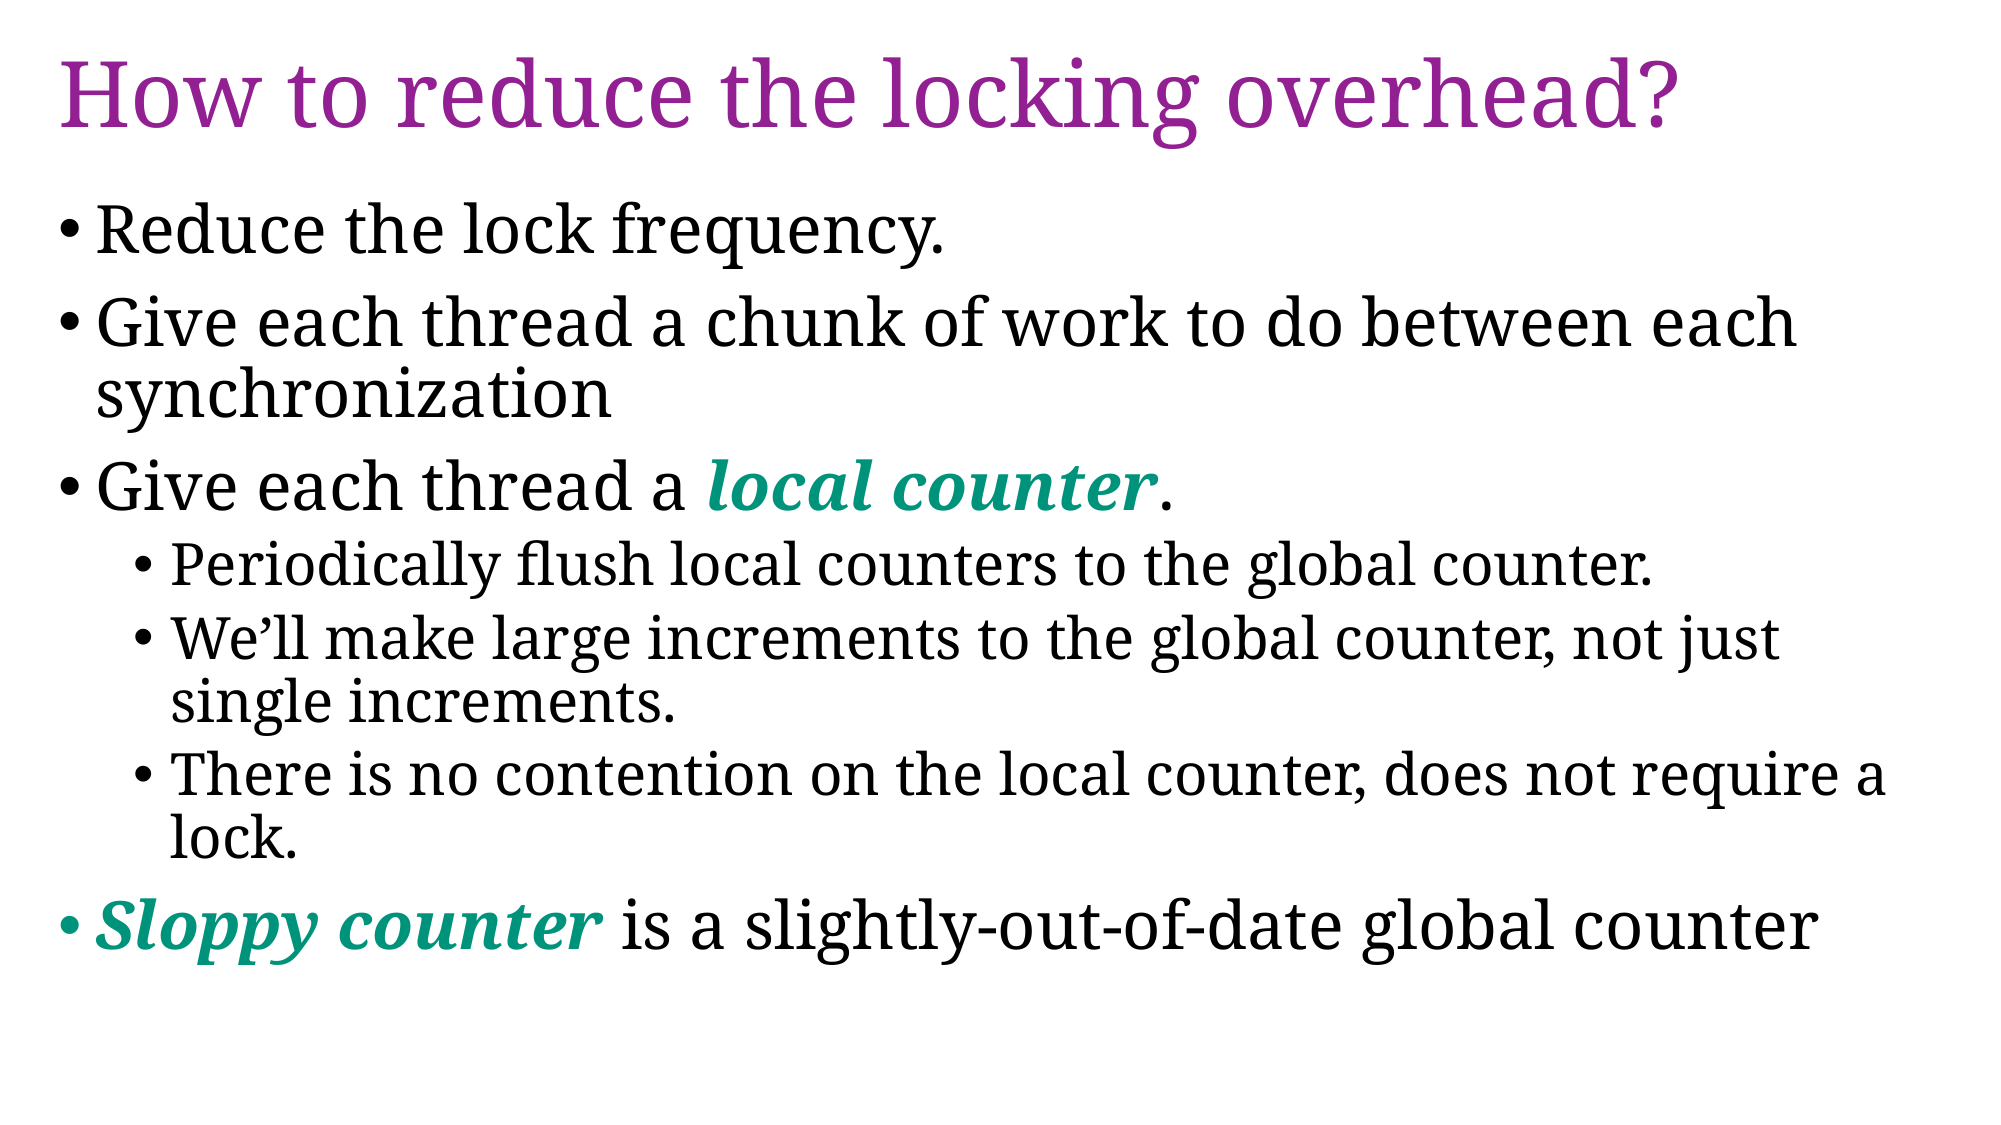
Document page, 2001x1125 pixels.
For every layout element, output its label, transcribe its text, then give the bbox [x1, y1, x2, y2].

title How to reduce the locking overhead? [43, 25, 1953, 171]
list Reduce the lock frequency. Give each thread a chunk of work to do between each synchronization Give each thread a local counter. Periodically flush local counters to the global counter. We’ll make large increments to the global counter, not just single increments. There is no contention on the local counter, does not require a lock. Sloppy counter is a slightly-out-of-date global counter [43, 188, 1953, 1106]
